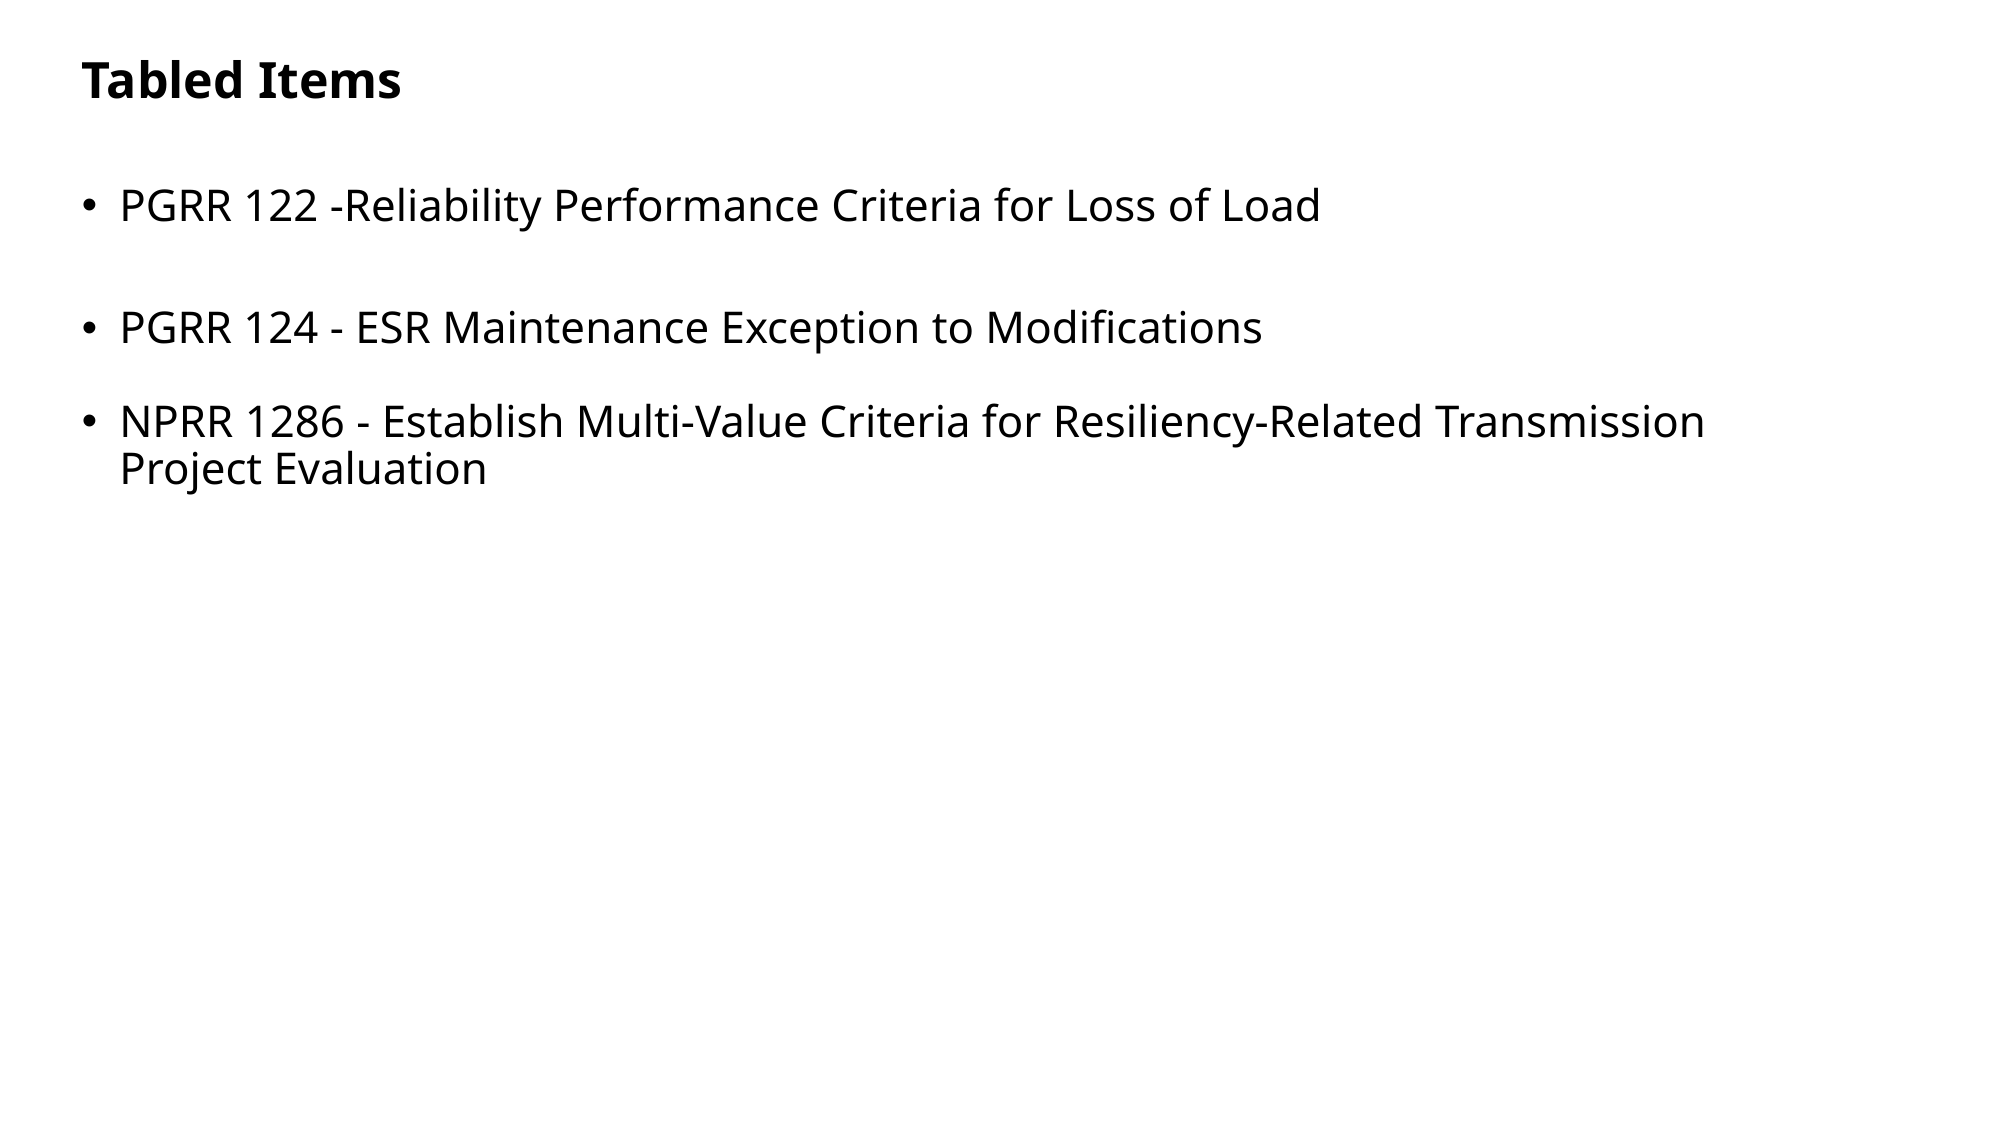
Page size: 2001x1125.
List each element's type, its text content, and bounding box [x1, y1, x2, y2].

list Tabled Items PGRR 122 -Reliability Performance Criteria for Loss of Load PGRR 124 - ESR Maintenance Exception to Modifications NPRR 1286 - Establish Multi-Value Criteria for Resiliency-Related Transmission Project Evaluation [66, 47, 1792, 1078]
